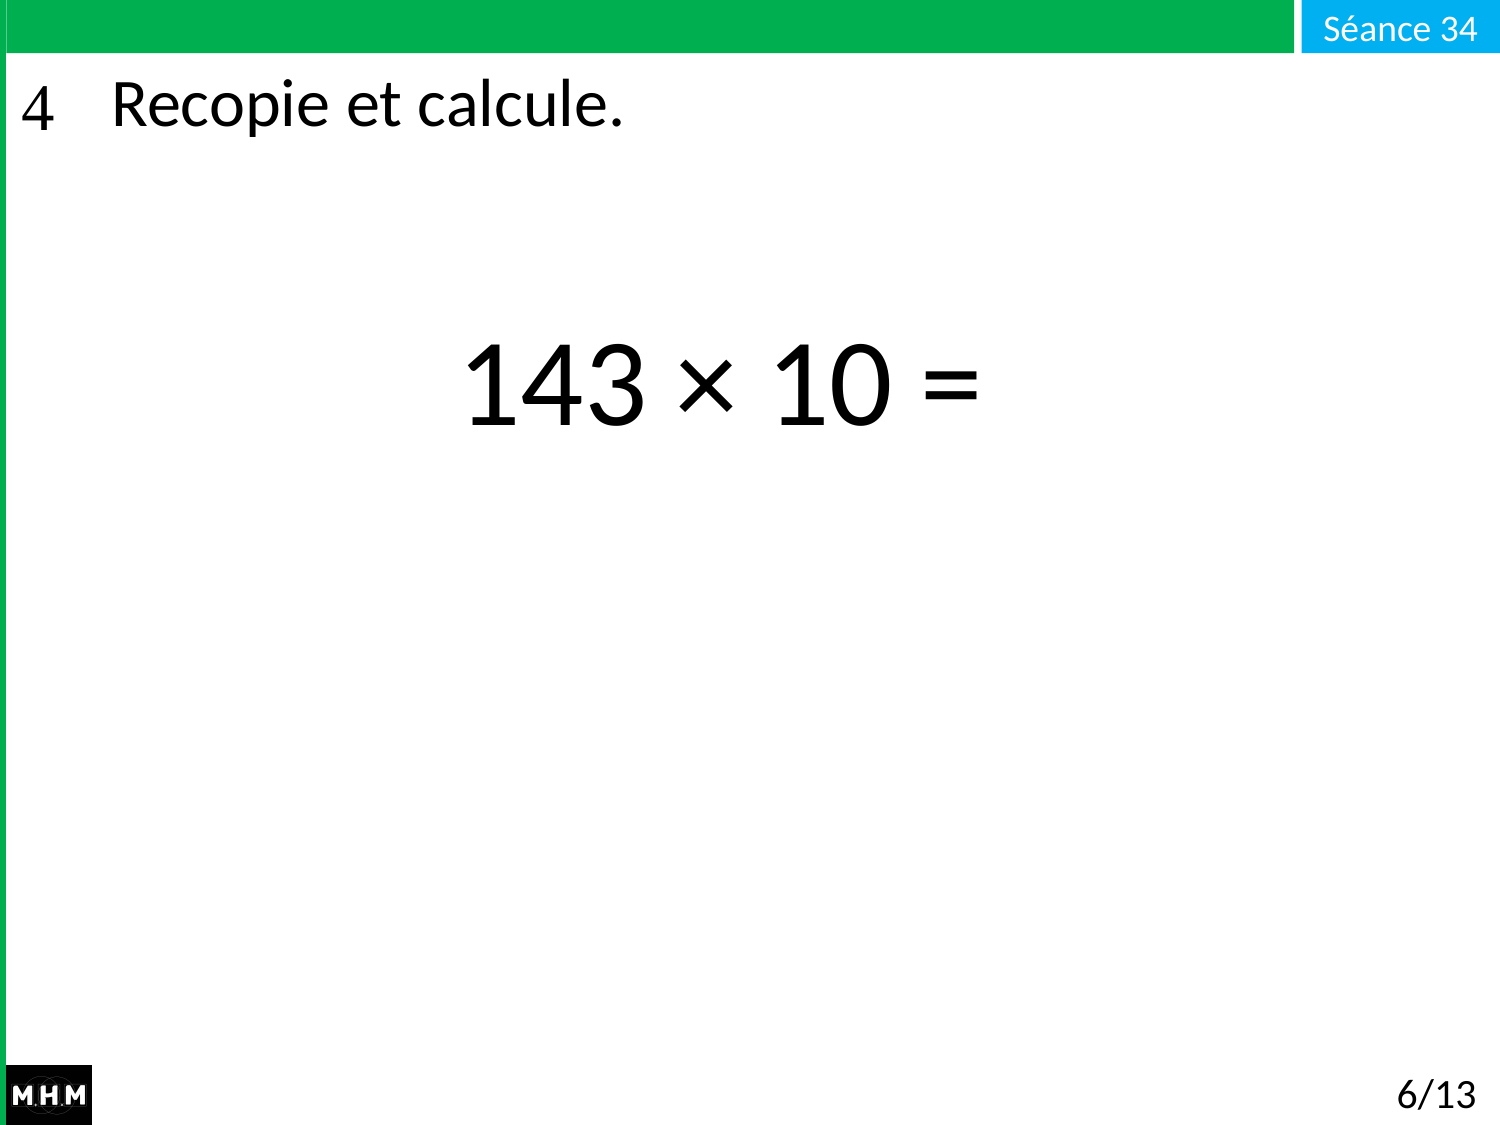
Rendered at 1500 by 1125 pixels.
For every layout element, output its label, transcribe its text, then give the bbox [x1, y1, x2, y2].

title Recopie et calcule. [96, 60, 1391, 150]
picture [6, 1065, 92, 1125]
text_box 143 × 10 = [442, 292, 1243, 458]
list 6/13 [1373, 1064, 1500, 1125]
